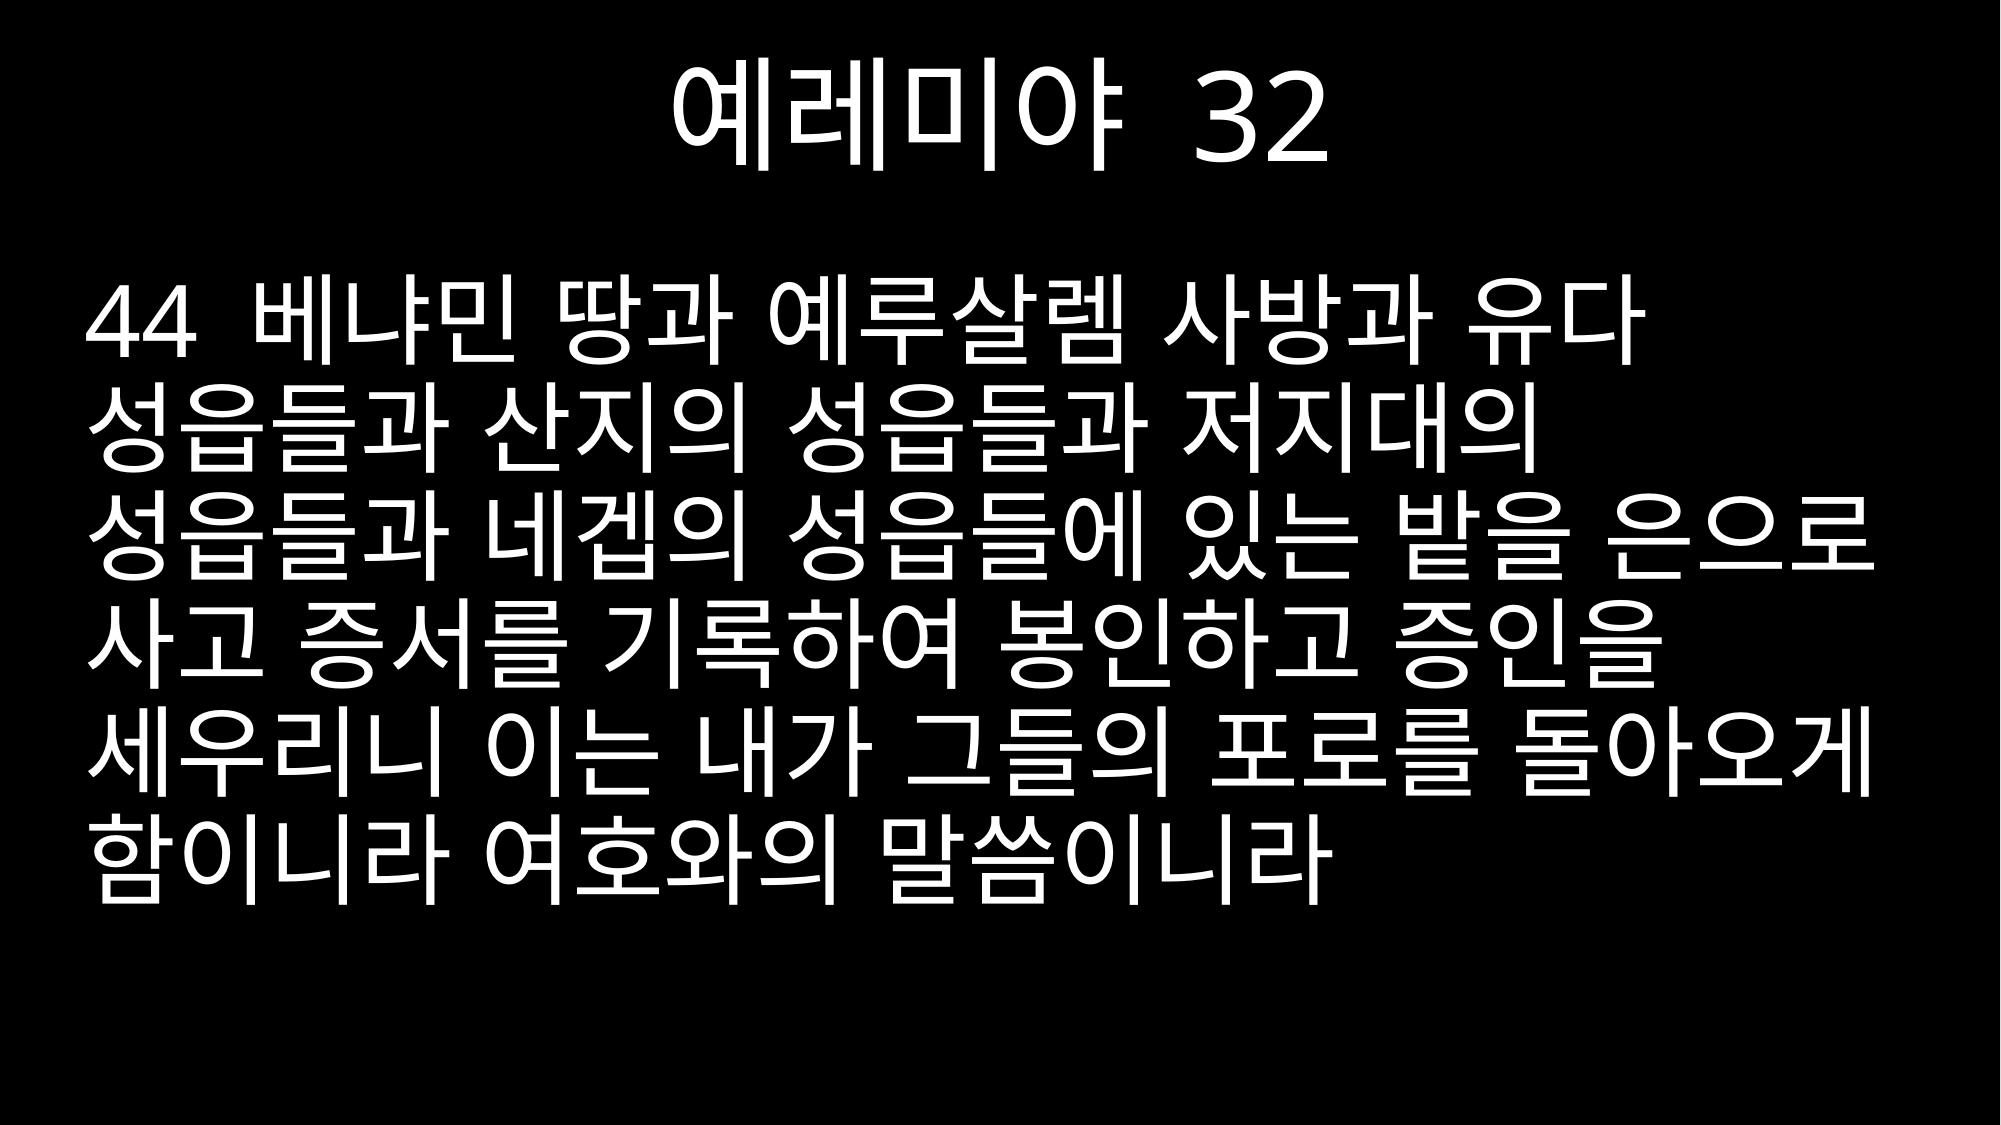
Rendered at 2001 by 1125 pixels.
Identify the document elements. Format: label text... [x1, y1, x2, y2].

footer 예레미야 32 [0, 32, 2000, 192]
list 44 베냐민 땅과 예루살렘 사방과 유다 성읍들과 산지의 성읍들과 저지대의 성읍들과 네겝의 성읍들에 있는 밭을 은으로 사고 증서를 기록하여 봉인하고 증인을 세우리니 이는 내가 그들의 포로를 돌아오게 함이니라 여호와의 말씀이니라 [69, 263, 1953, 423]
picture [0, 0, 2001, 1125]
